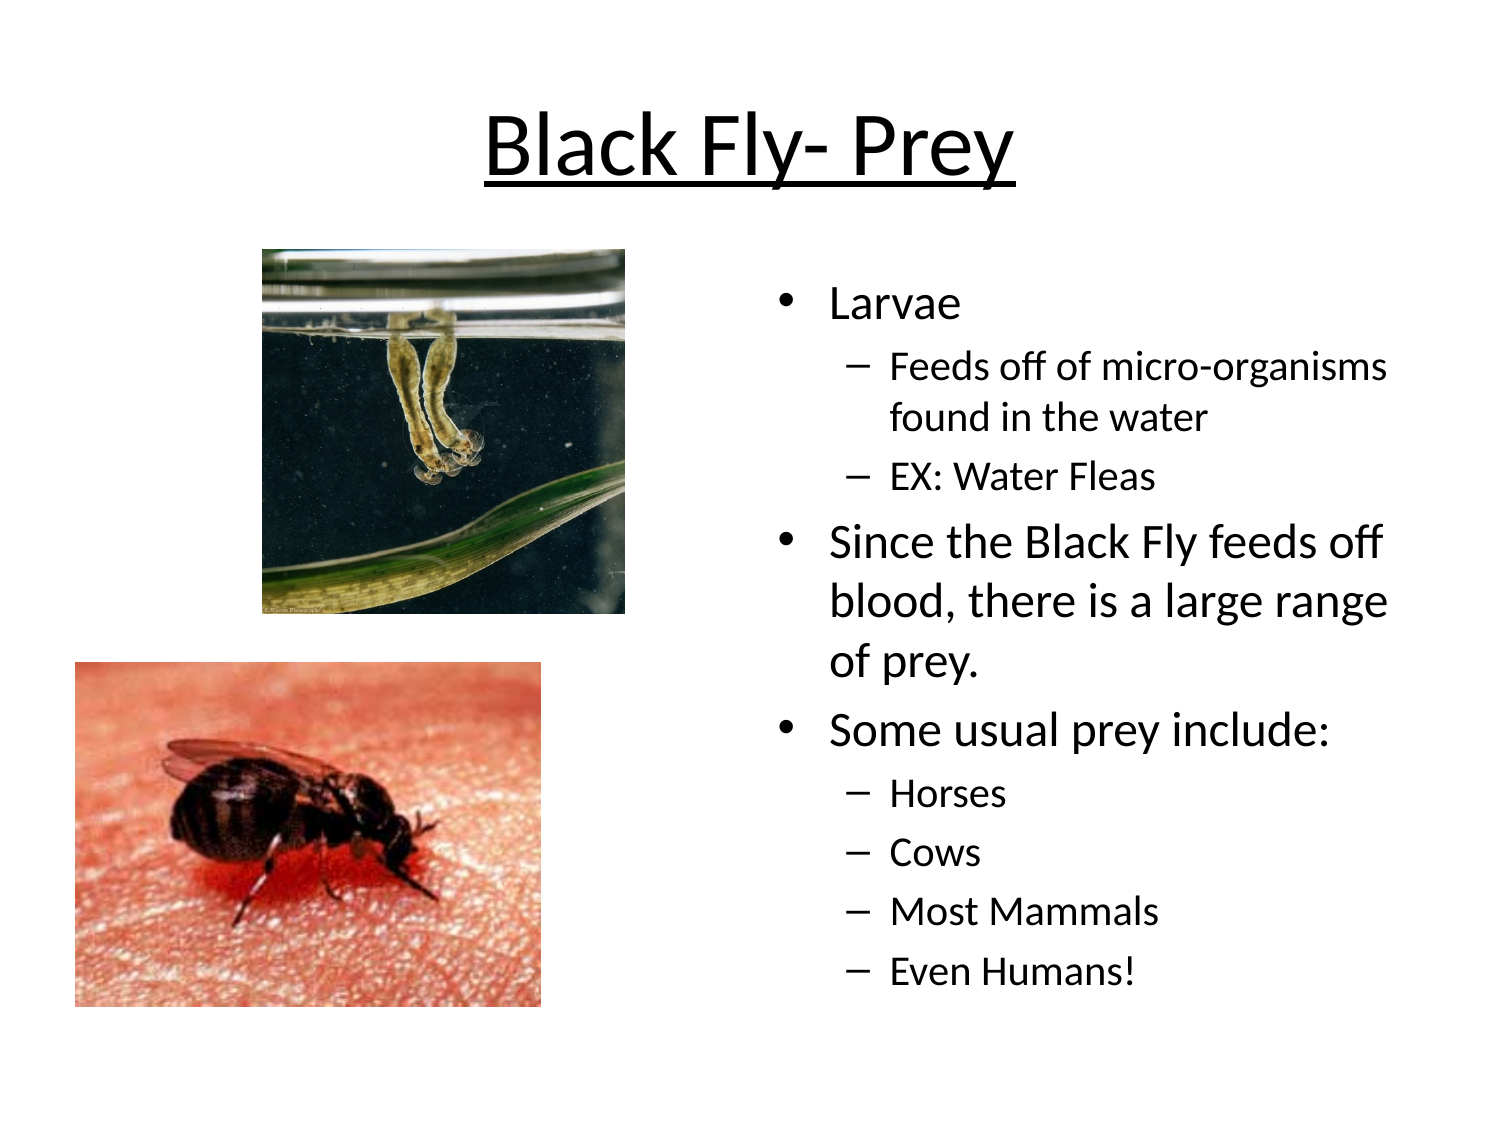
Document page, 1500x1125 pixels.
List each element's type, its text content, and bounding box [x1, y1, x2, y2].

title Black Fly- Prey [75, 45, 1425, 233]
picture [74, 662, 541, 1007]
list Larvae Feeds off of micro-organisms found in the water EX: Water Fleas Since the Black Fly feeds off blood, there is a large range of prey. Some usual prey include: Horses Cows Most Mammals Even Humans! [762, 262, 1425, 1005]
picture [262, 249, 626, 614]
